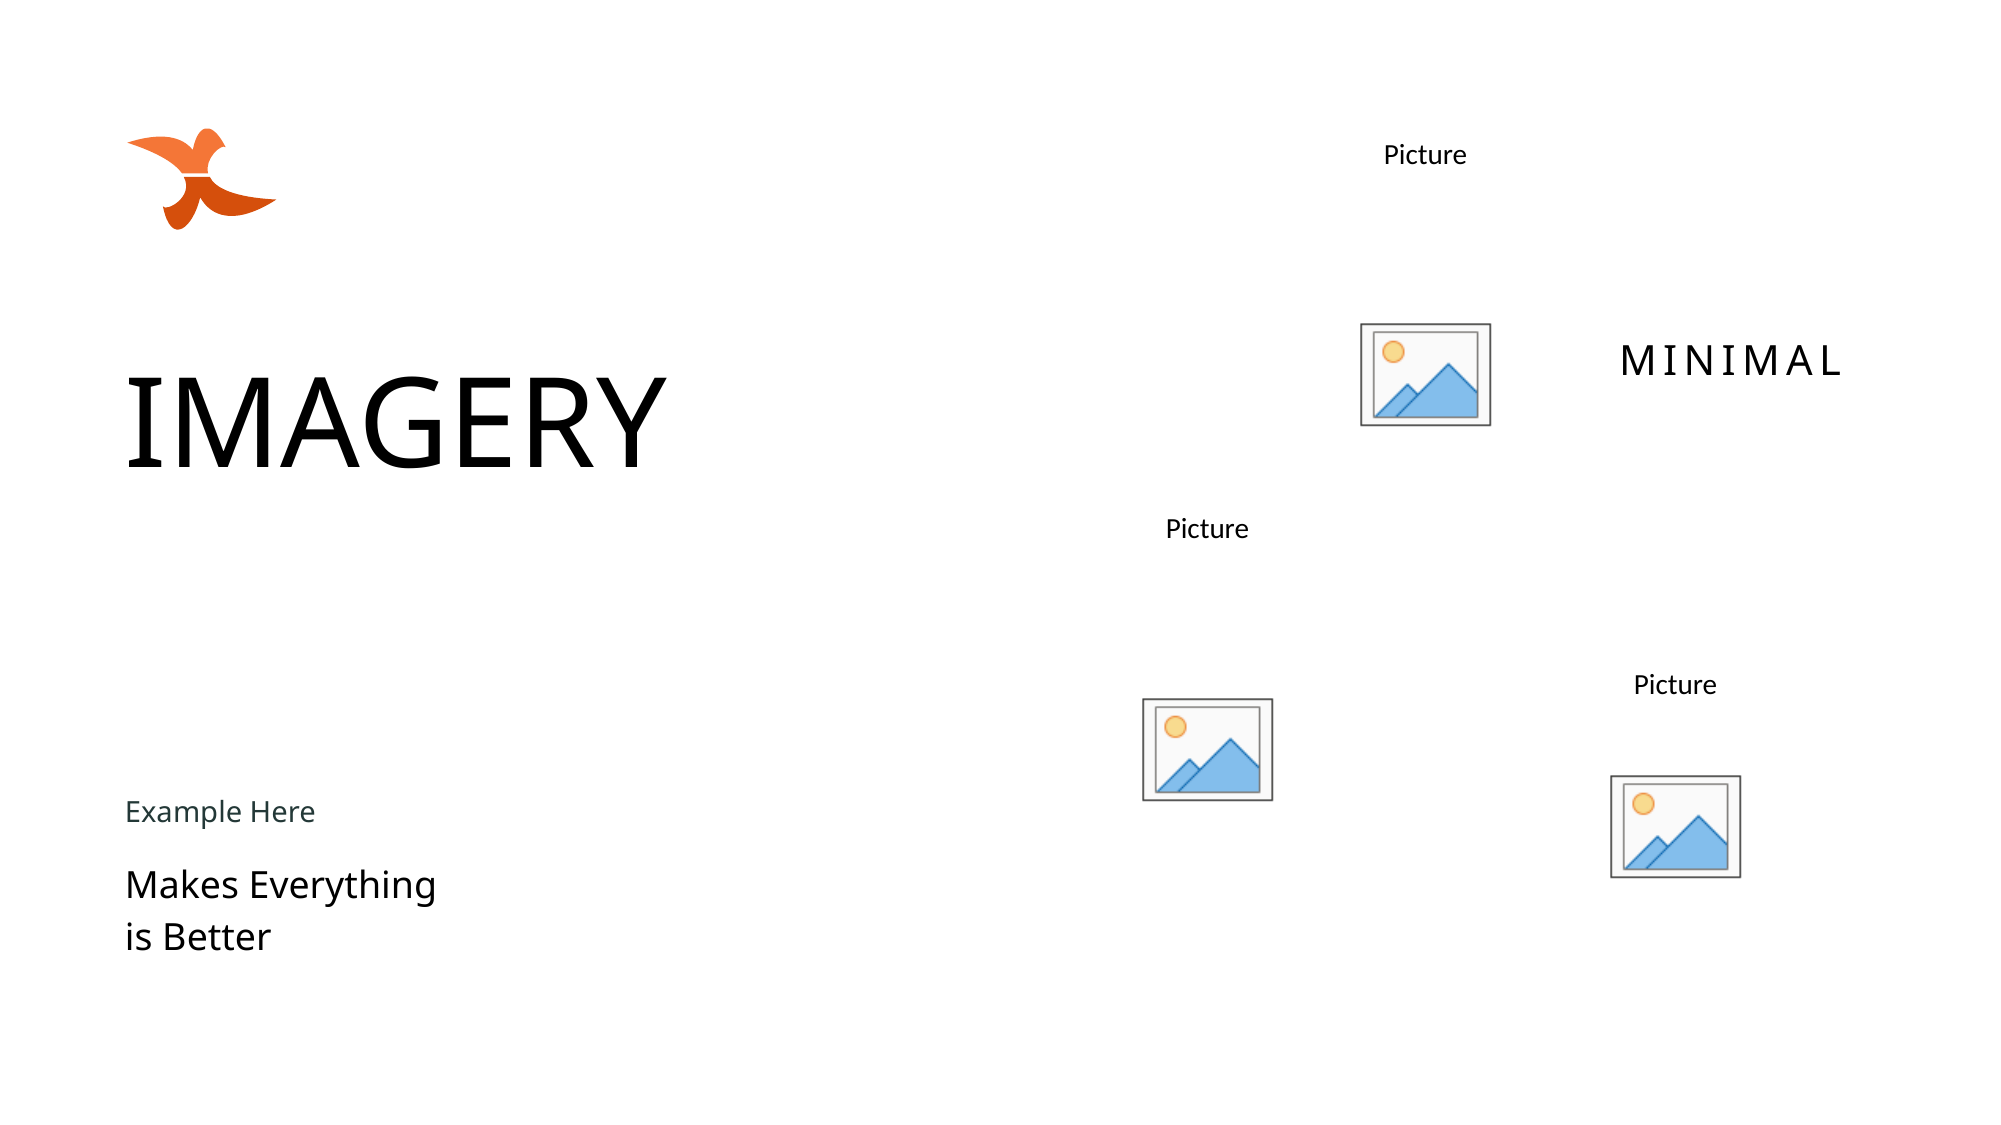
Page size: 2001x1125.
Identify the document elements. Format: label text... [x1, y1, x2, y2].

text_box [127, 128, 226, 174]
text_box IMAGERY [110, 338, 1149, 500]
text_box MINIMAL [1702, 326, 1903, 392]
picture [969, 127, 1702, 998]
text_box [162, 176, 277, 230]
text_box Example Here [110, 786, 371, 836]
text_box Makes Everything is Better [110, 846, 520, 966]
picture [1479, 657, 1872, 997]
